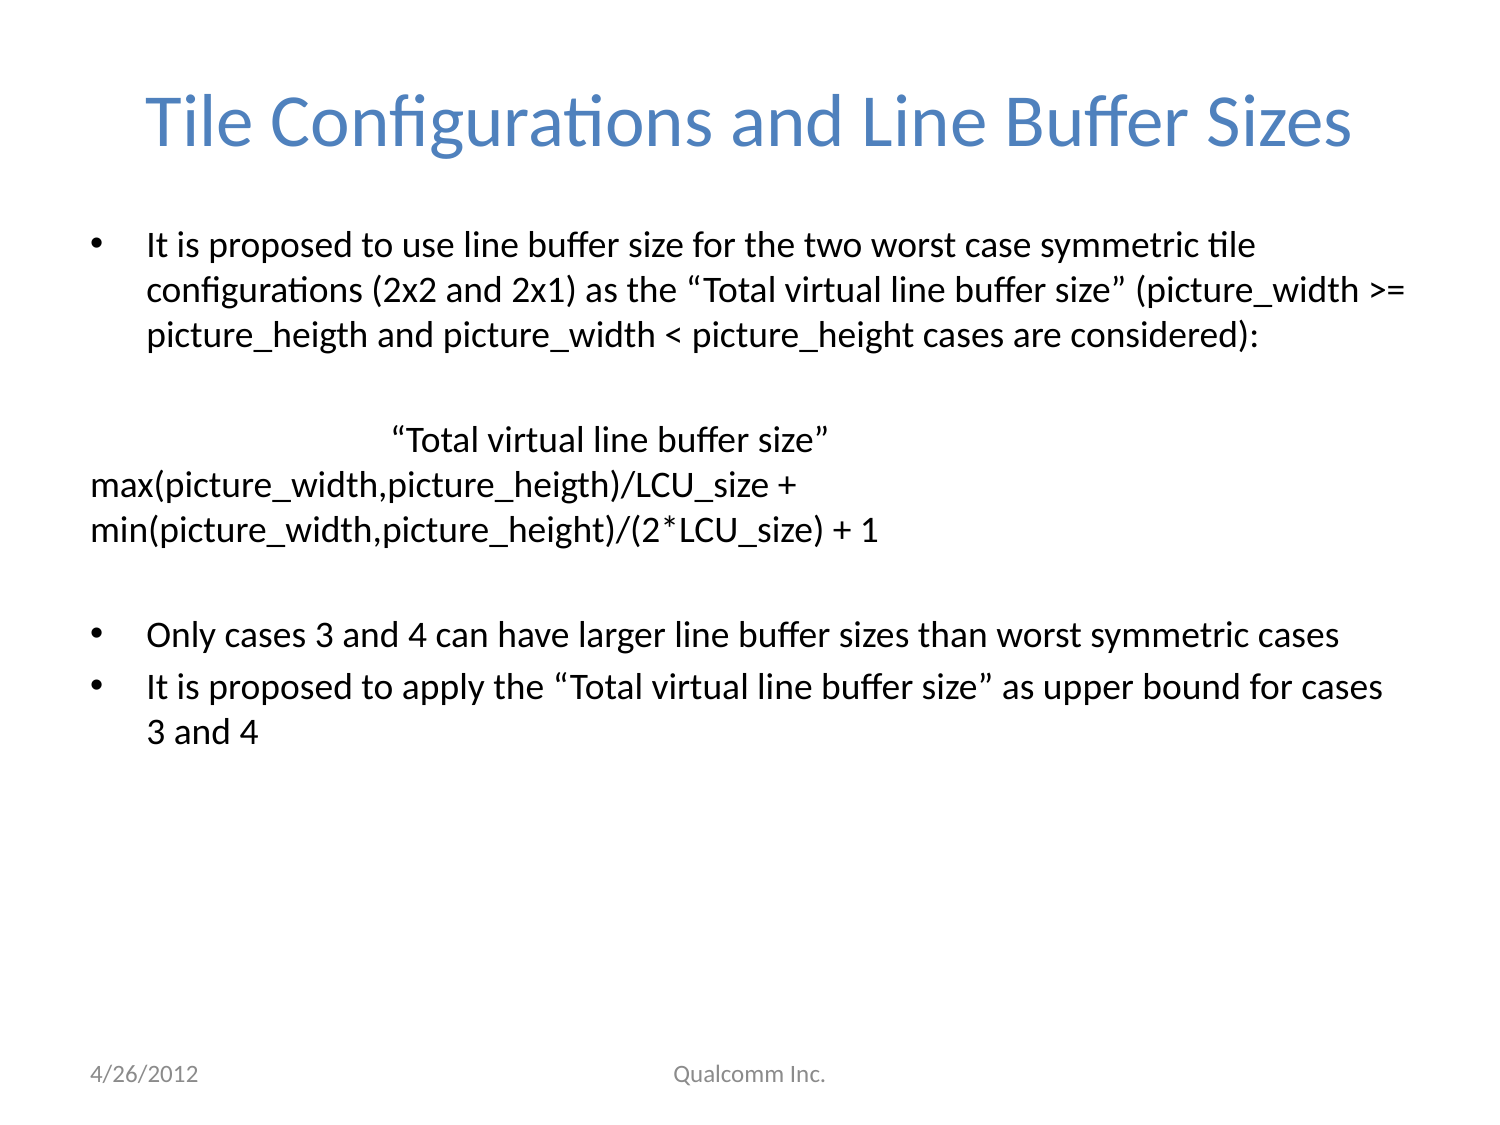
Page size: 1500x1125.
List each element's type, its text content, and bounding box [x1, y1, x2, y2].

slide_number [75, 1042, 425, 1103]
footer Qualcomm Inc. [512, 1042, 988, 1103]
title Tile Configurations and Line Buffer Sizes [75, 45, 1425, 188]
